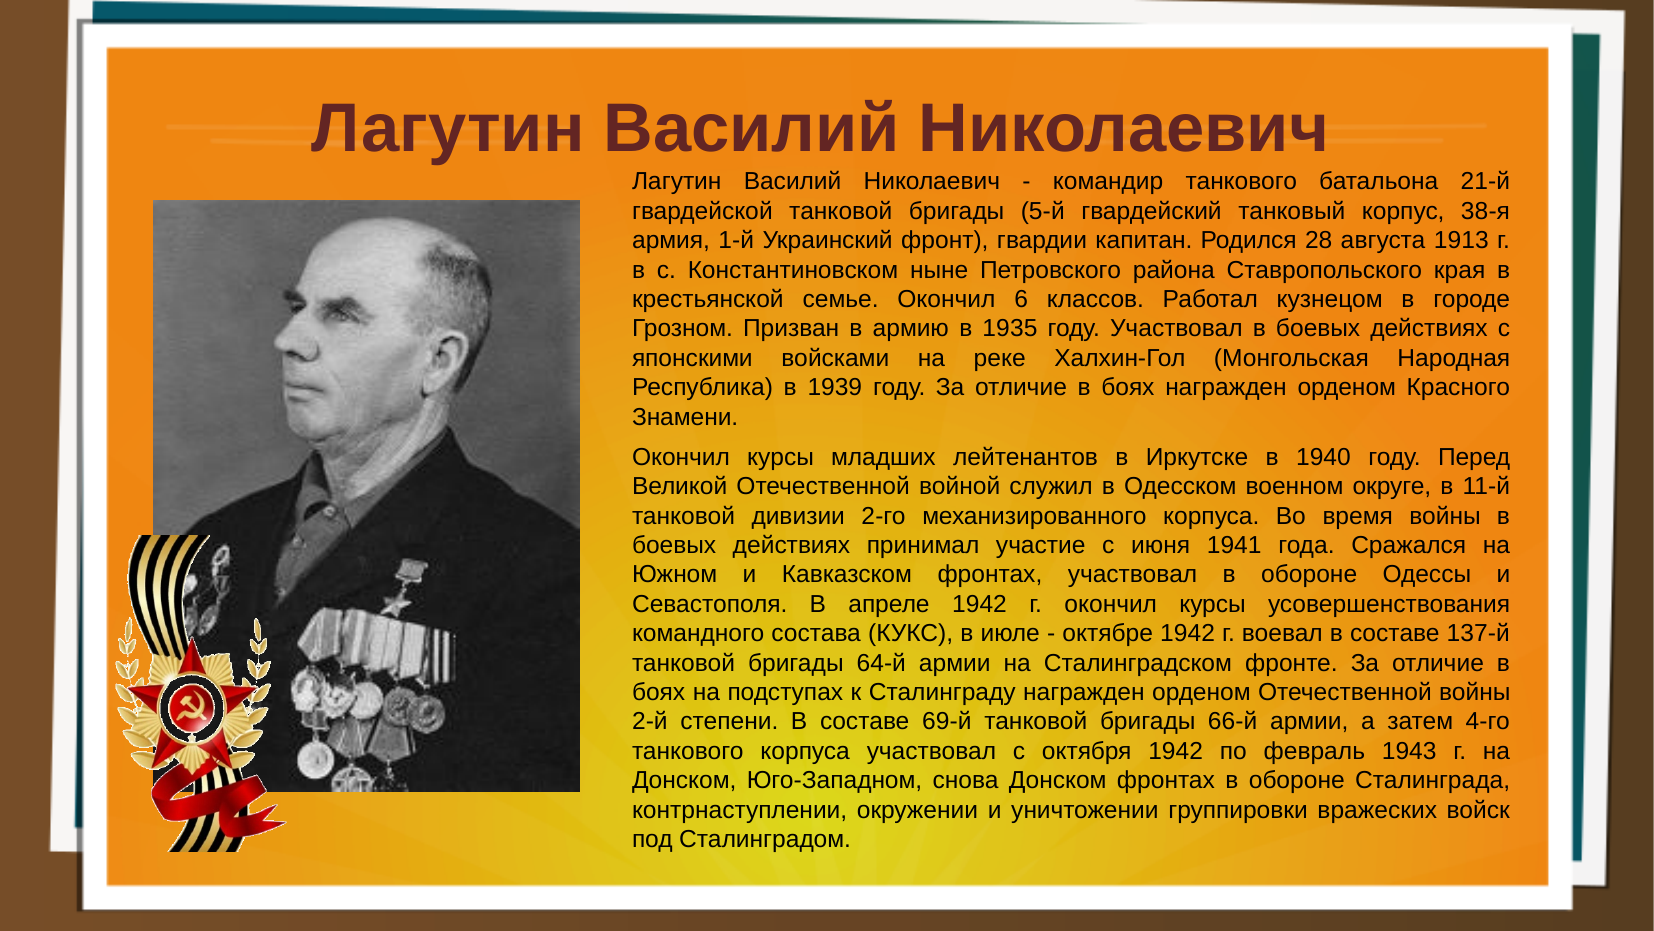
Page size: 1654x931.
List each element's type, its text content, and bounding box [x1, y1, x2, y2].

picture [0, 0, 1654, 931]
text_box Лагутин Василий Николаевич [153, 58, 1489, 189]
text_box Лагутин Василий Николаевич - командир танкового батальона 21-й гвардейской танковой бригады (5-й гвардейский танковый корпус, 38-я армия, 1-й Украинский фронт), гвардии капитан. Родился 28 августа 1913 г. в с. Константиновском ныне Петровского района Ставропольского края в крестьянской семье. Окончил 6 классов. Работал кузнецом в городе Грозном. Призван в армию в 1935 году. Участвовал в боевых действиях с японскими войсками на реке Халхин-Гол (Монгольская Народная Республика) в 1939 году. За отличие в боях награжден орденом Красного Знамени. Окончил курсы младших лейтенантов в Иркутске в 1940 году. Перед Великой Отечественной войной служил в Одесском военном округе, в 11-й танковой дивизии 2-го механизированного корпуса. Во время войны в боевых действиях принимал участие с июня 1941 года. Сражался на Южном и Кавказском фронтах, участвовал в обороне Одессы и Севастополя. В апреле 1942 г. окончил курсы усовершенствования командного состава (КУКС), в июле - октябре 1942 г. воевал в составе 137-й танковой бригады 64-й армии на Сталинградском фронте. За отличие в боях на подступах к Сталинграду награжден орденом Отечественной войны 2-й степени. В составе 69-й танковой бригады 66-й армии, а затем 4-го танкового корпуса участвовал с октября 1942 по февраль 1943 г. на Донском, Юго-Западном, снова Донском фронтах в обороне Сталинграда, контрнаступлении, окружении и уничтожении группировки вражеских войск под Сталинградом. [568, 165, 1512, 863]
